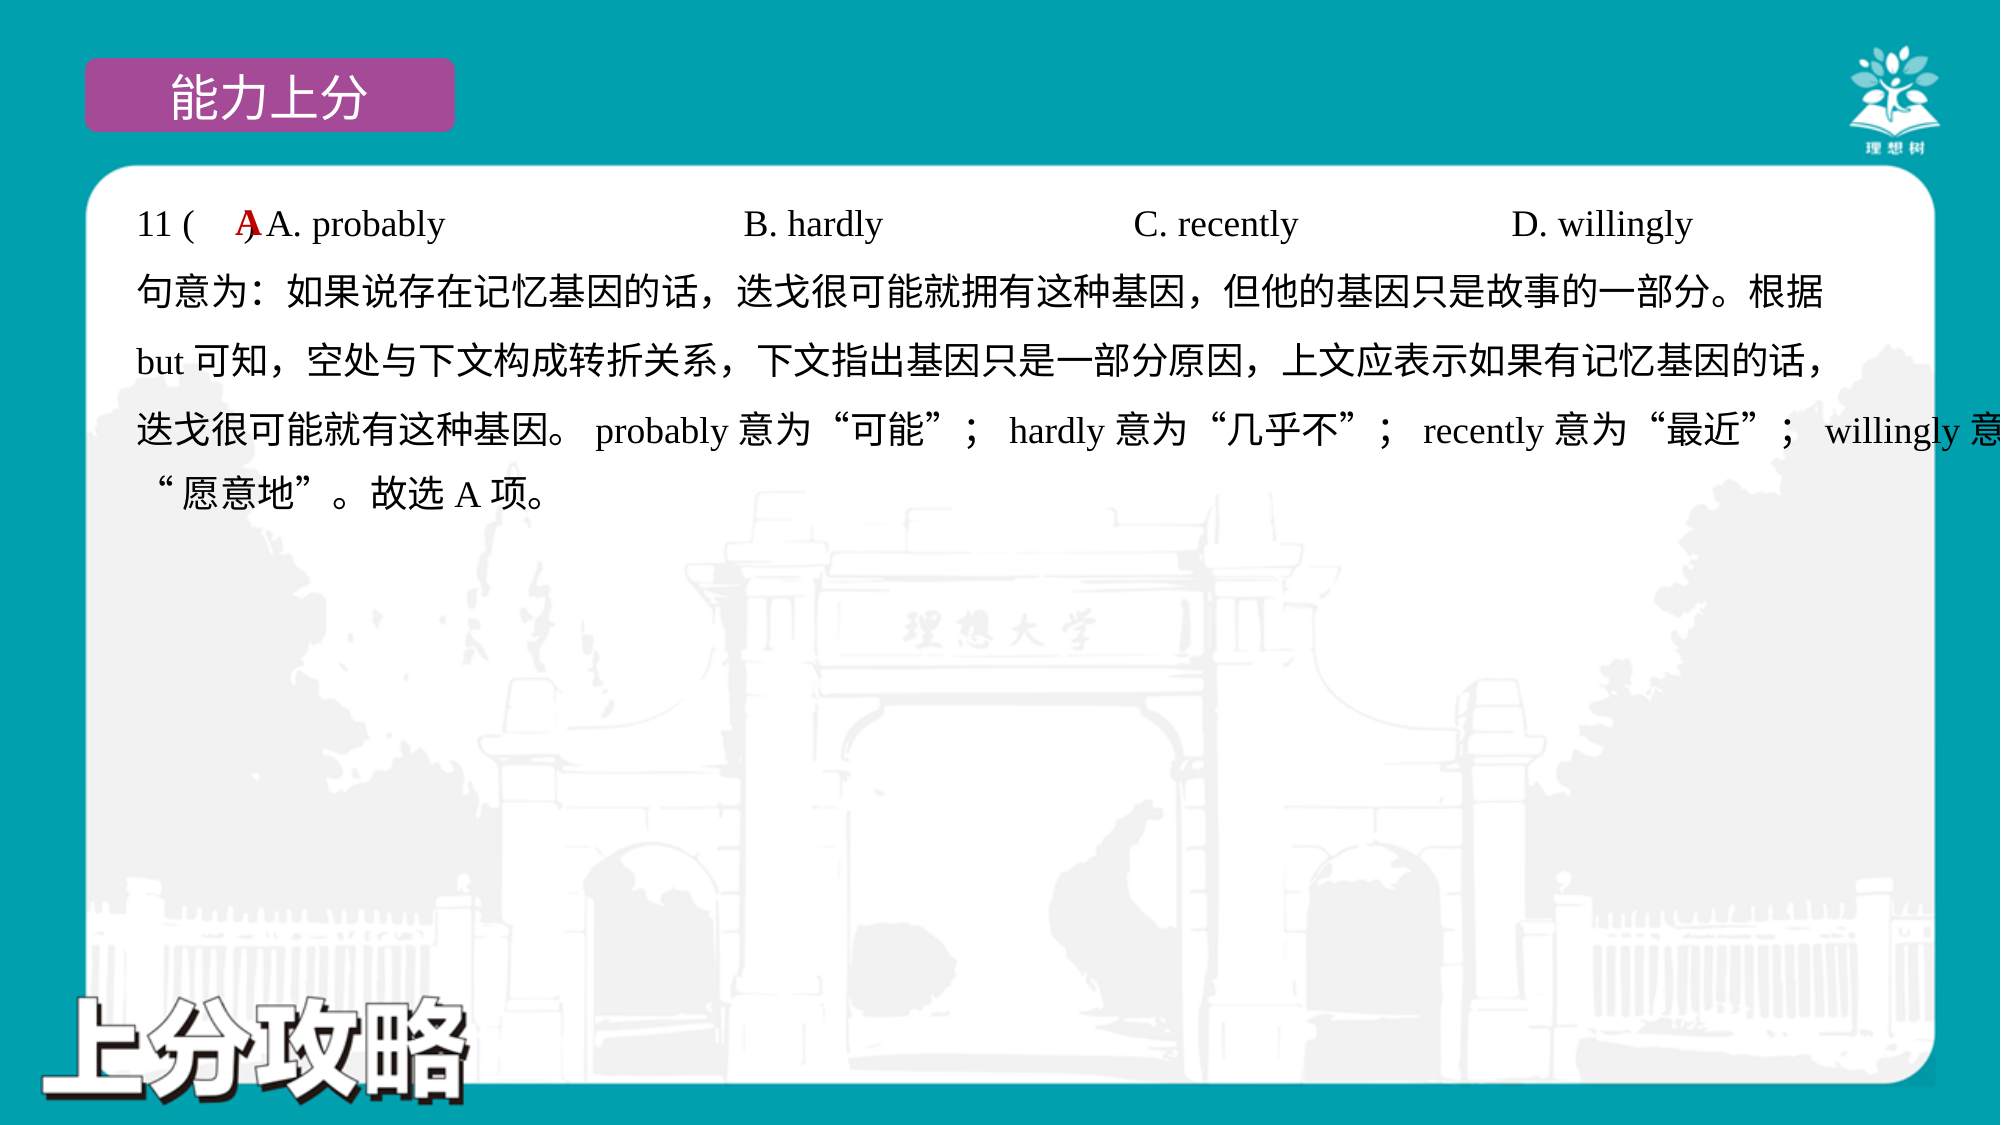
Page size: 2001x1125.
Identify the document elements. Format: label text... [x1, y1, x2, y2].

picture [0, 0, 2000, 1125]
text_box 句意为：如果说存在记忆基因的话，迭戈很可能就拥有这种基因，但他的基因只是故事的一部分。根据 but可知，空处与下文构成转折关系，下文指出基因只是一部分原因，上文应表示如果有记忆基因的话， 迭戈很可能就有这种基因。probably意为“可能”；hardly意为“几乎不”；recently意为“最近”；willingly意为 “愿意地”。故选A项。 [136, 244, 1865, 509]
text_box 11 ( ) A. probably B. hardly C. recently D. willingly [136, 176, 1865, 237]
text_box A [221, 176, 276, 236]
